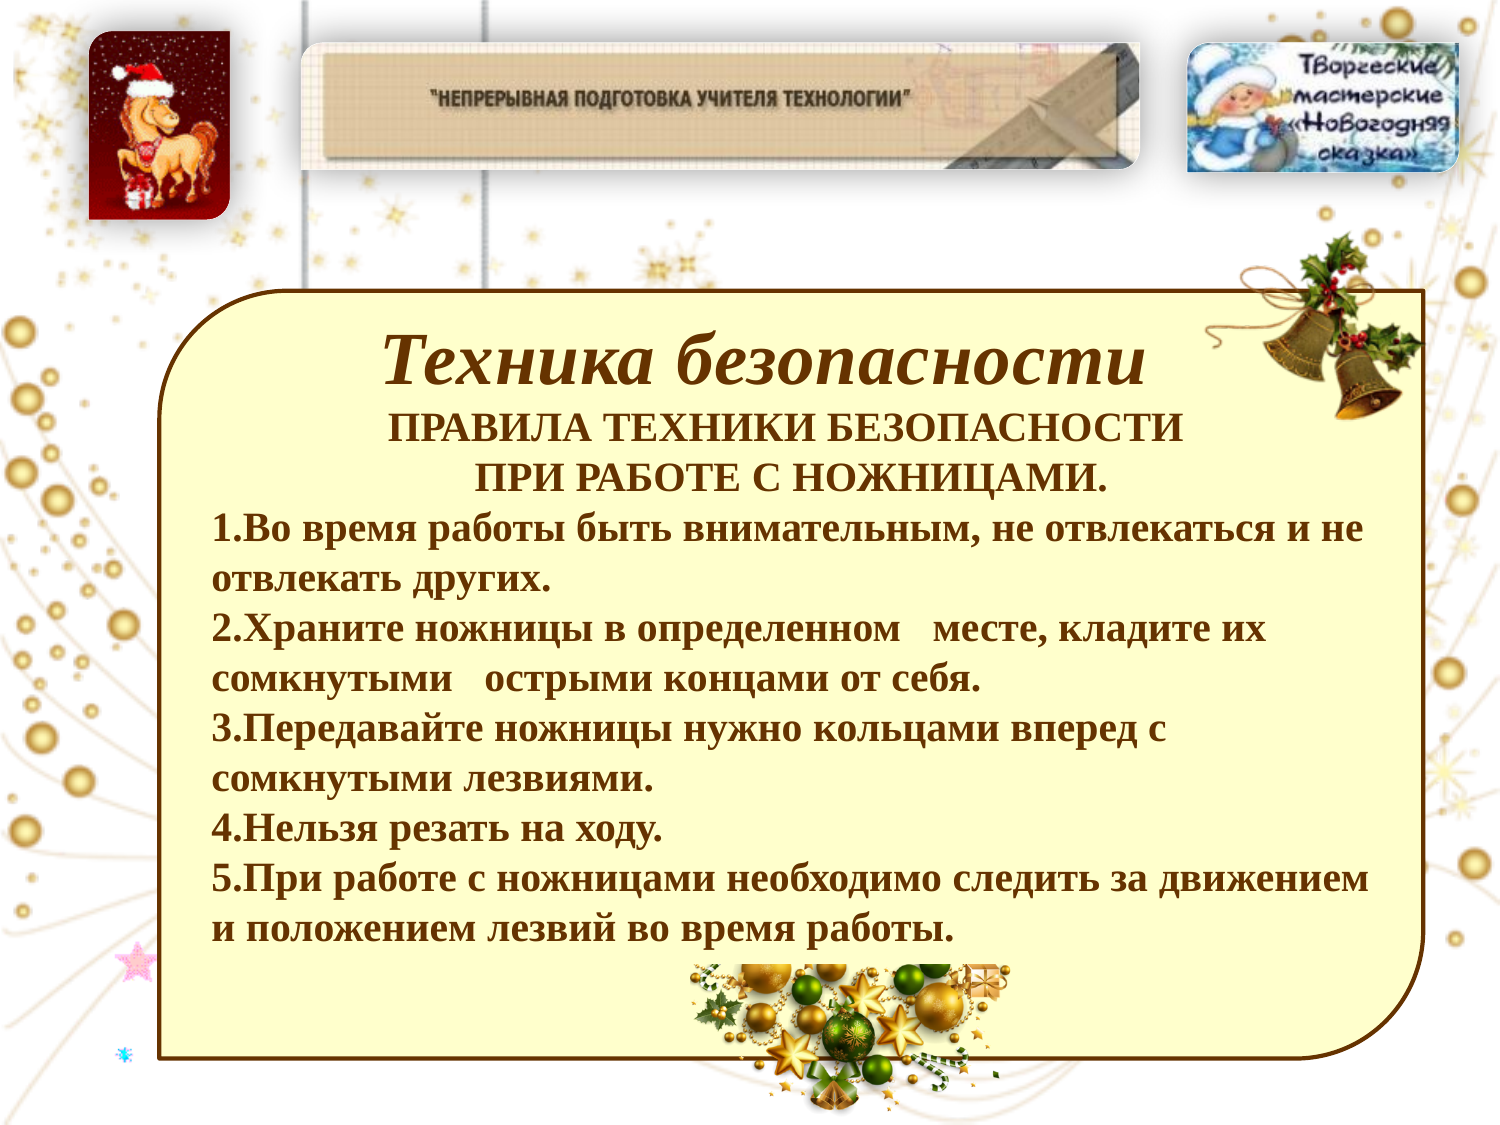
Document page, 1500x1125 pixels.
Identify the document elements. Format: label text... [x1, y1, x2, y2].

picture [0, 0, 1500, 1125]
text_box Техника безопасности [364, 302, 1164, 408]
text_box Правила техники безопасности при работе с ножницами. 1.Во время работы быть внимательным, не отвлекаться и не отвлекать других. 2.Храните ножницы в определенном месте, кладите их сомкнутыми острыми концами от себя. 3.Передавайте ножницы нужно кольцами вперед с сомкнутыми лезвиями. 4.Нельзя резать на ходу. 5.При работе с ножницами необходимо следить за движением и положением лезвий во время работы. [157, 288, 1426, 1061]
